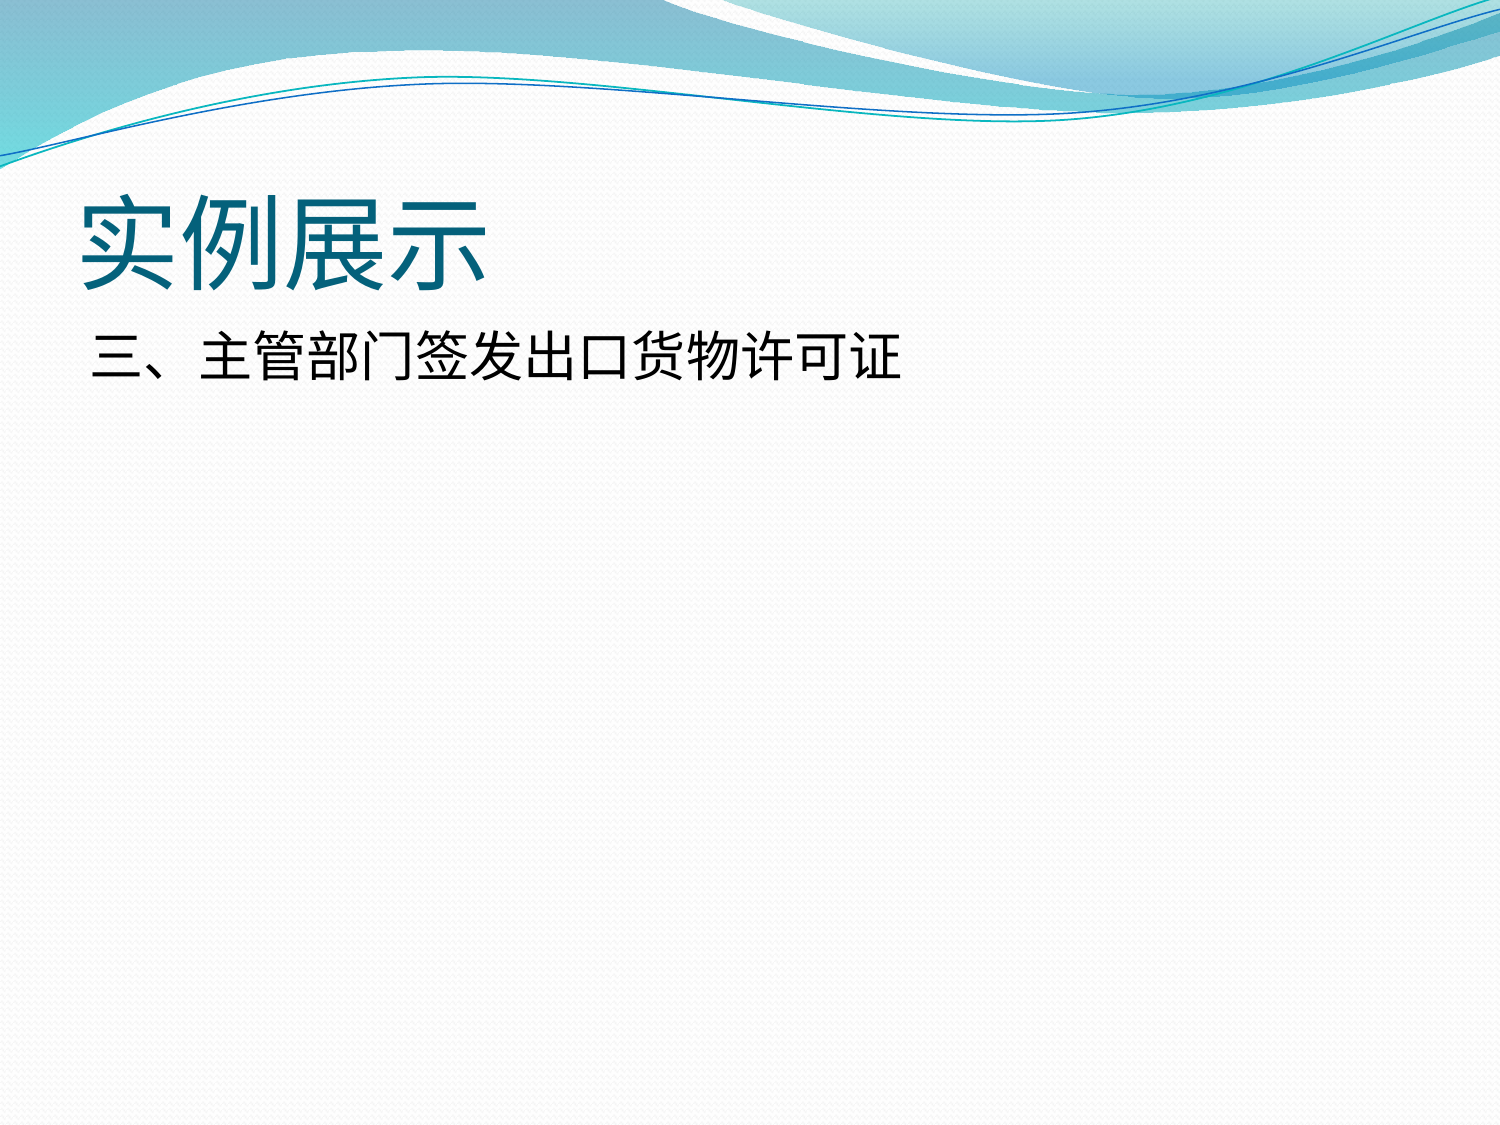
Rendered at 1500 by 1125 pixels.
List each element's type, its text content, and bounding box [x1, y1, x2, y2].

list 三、主管部门签发出口货物许可证 [75, 314, 1235, 1043]
title 实例展示 [75, 115, 1425, 303]
